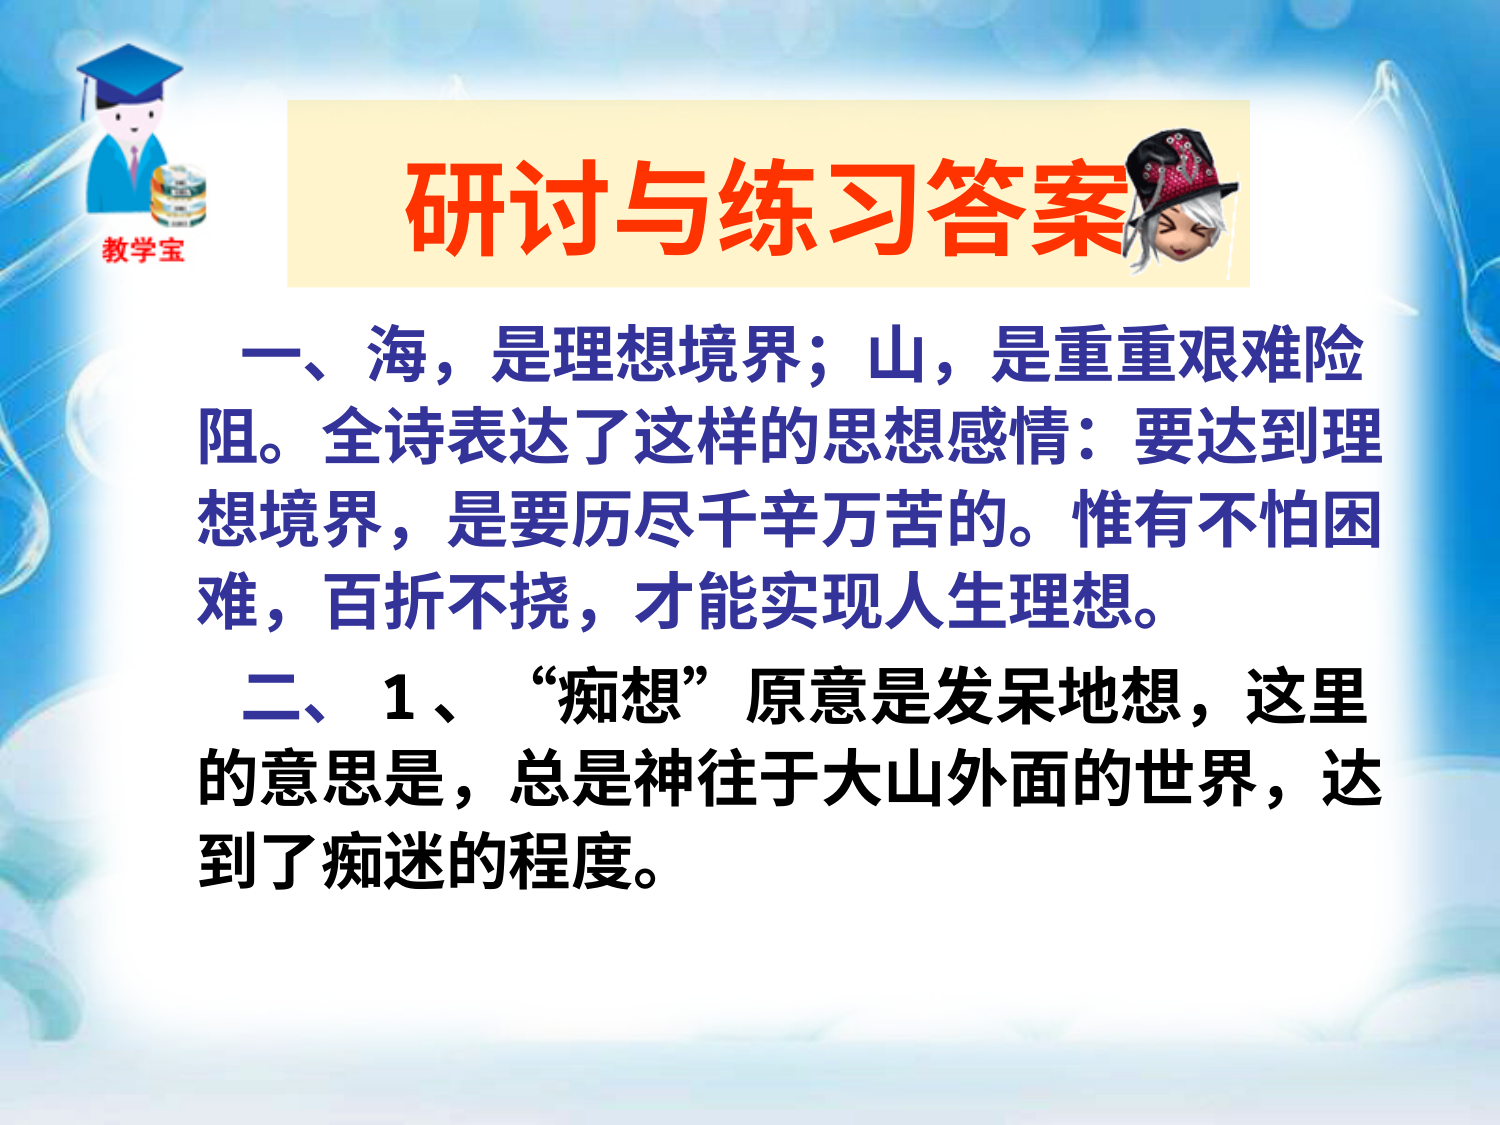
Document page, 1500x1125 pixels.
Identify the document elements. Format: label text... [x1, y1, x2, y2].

picture [0, 0, 1500, 1125]
title 研讨与练习答案 [287, 99, 1250, 288]
list 一、海，是理想境界；山，是重重艰难险阻。全诗表达了这样的思想感情：要达到理想境界，是要历尽千辛万苦的。惟有不怕困难，百折不挠，才能实现人生理想。 二、1、“痴想”原意是发呆地想，这里的意思是，总是神往于大山外面的世界，达到了痴迷的程度。 [125, 299, 1413, 963]
